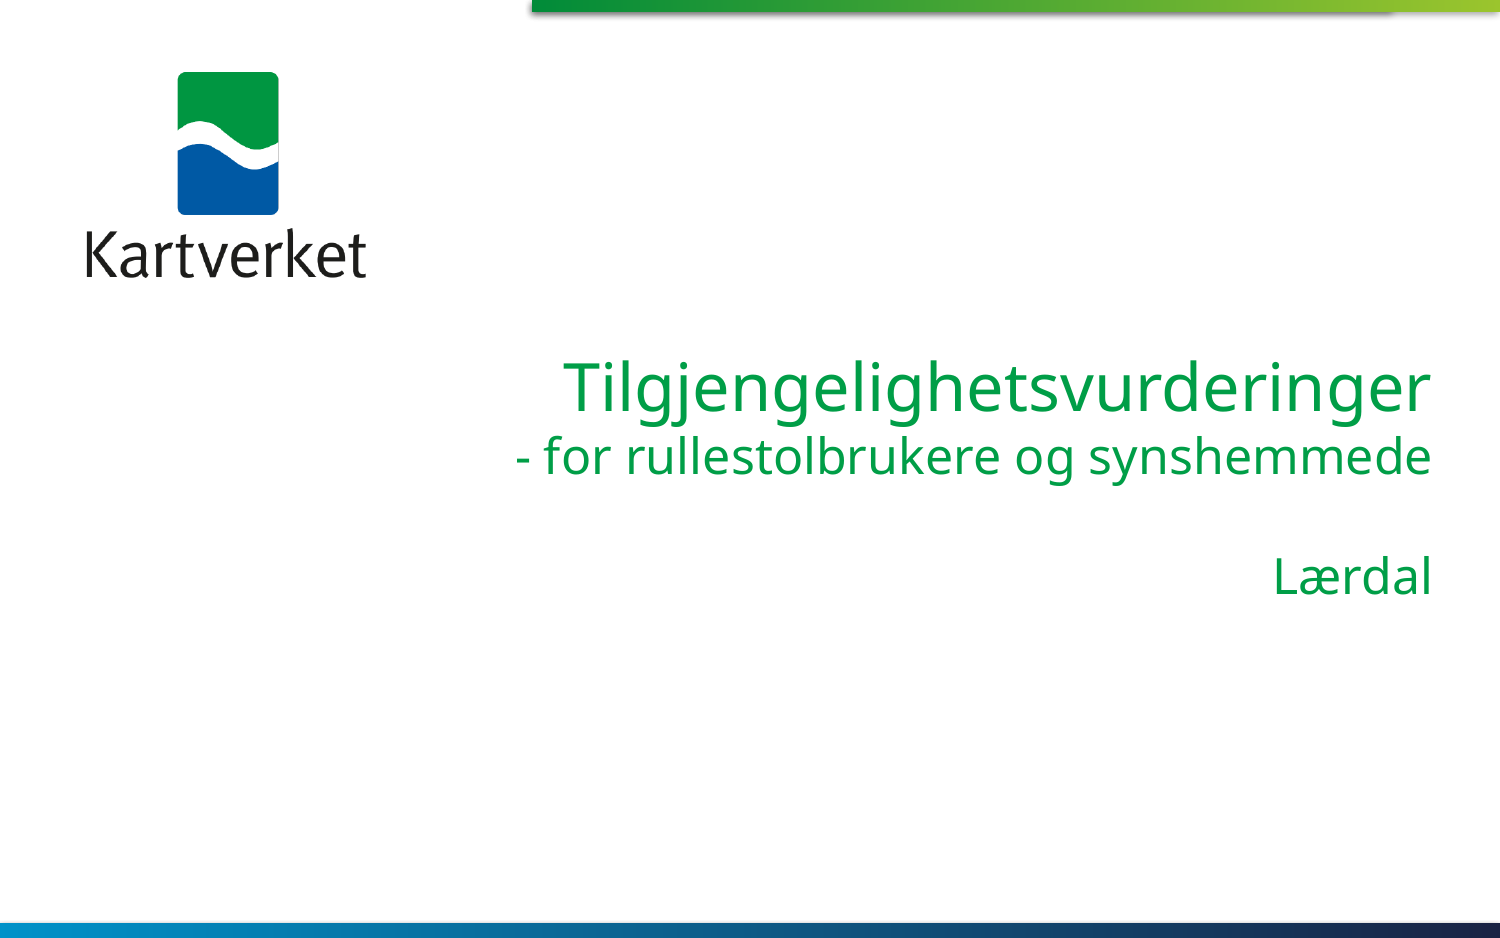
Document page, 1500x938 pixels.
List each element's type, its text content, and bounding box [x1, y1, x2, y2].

text_box Tilgjengelighetsvurderinger - for rullestolbrukere og synshemmede Lærdal [66, 337, 1449, 613]
